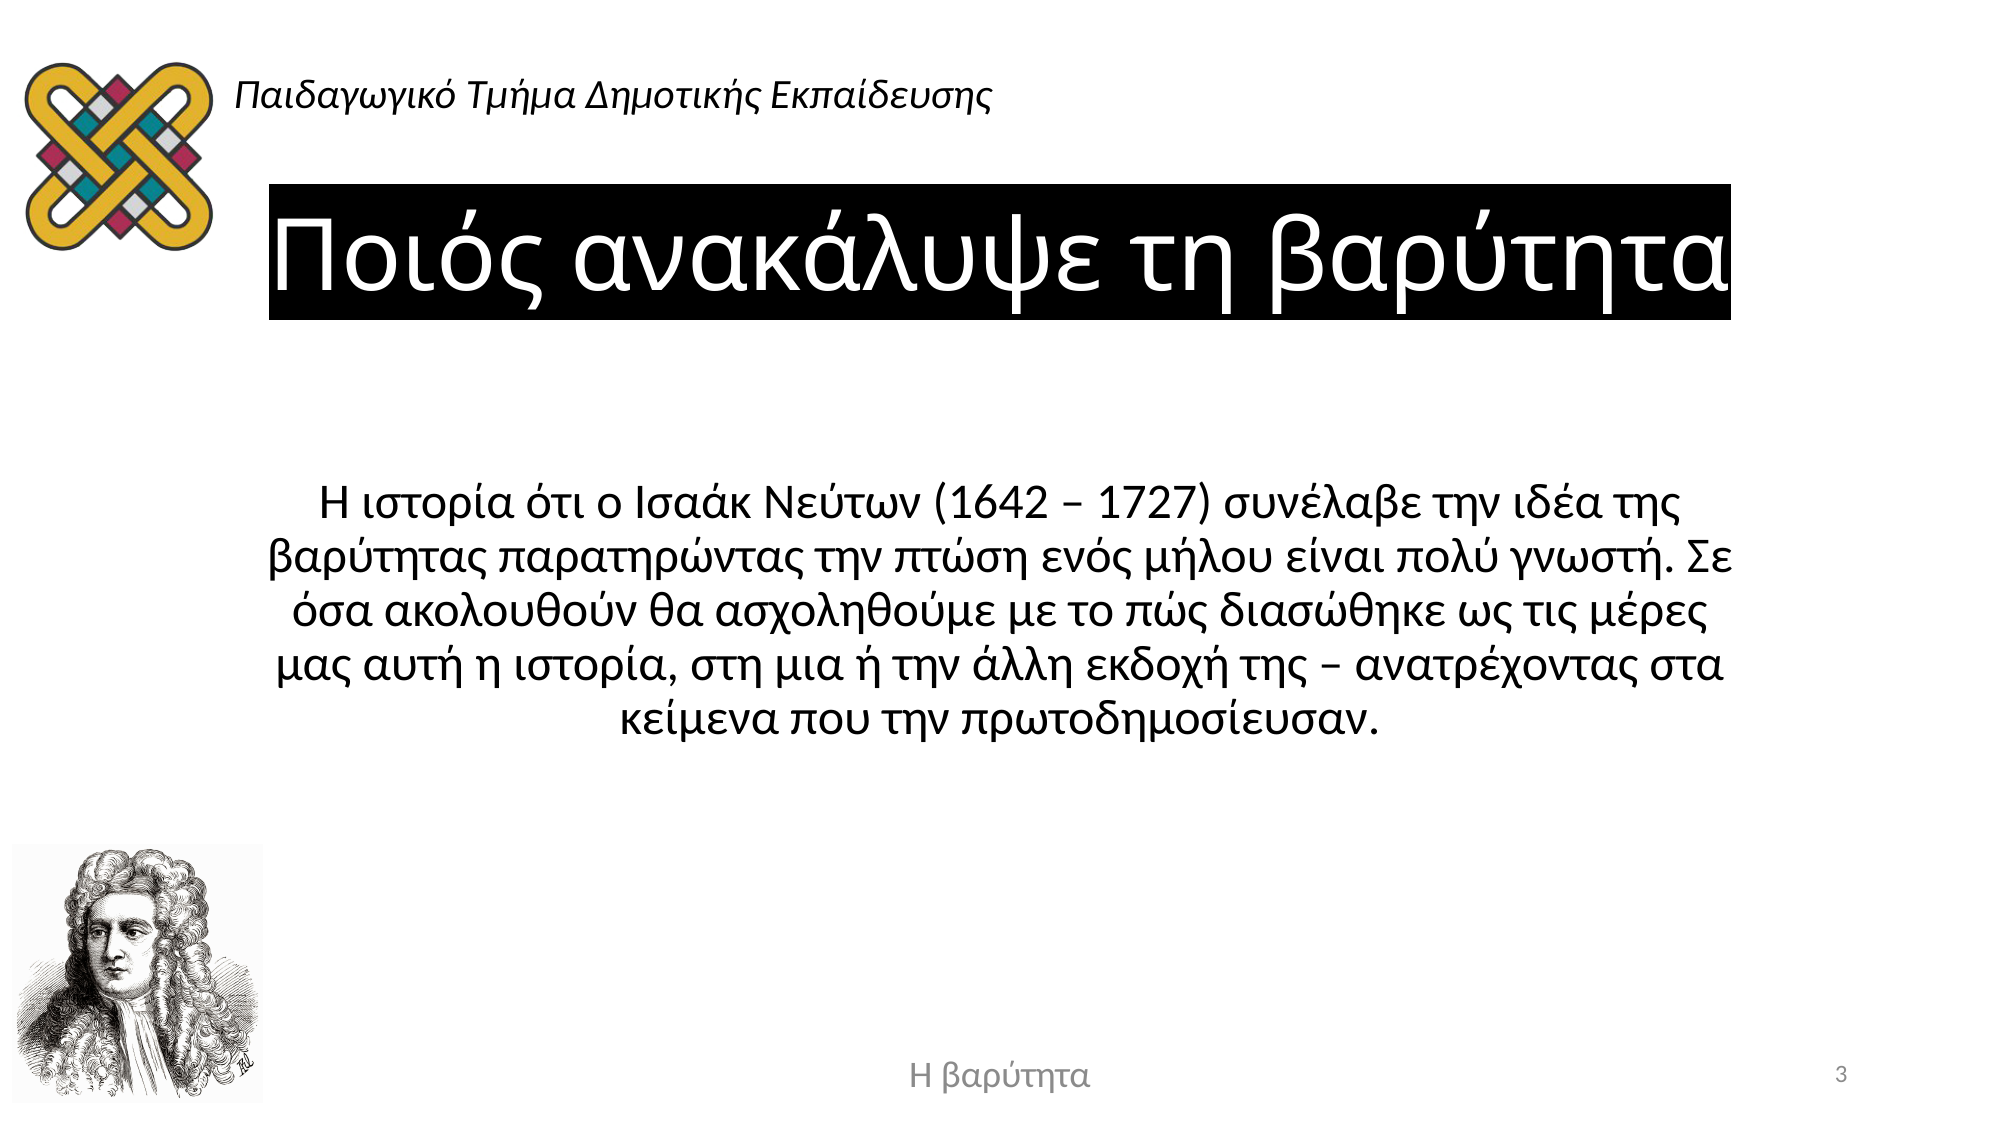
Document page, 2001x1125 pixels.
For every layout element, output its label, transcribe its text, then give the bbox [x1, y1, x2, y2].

picture [12, 844, 263, 1103]
title Ποιός ανακάλυψε τη βαρύτητα [249, 148, 1750, 320]
subtitle Η ιστορία ότι ο Ισαάκ Νεύτων (1642 – 1727) συνέλαβε την ιδέα της βαρύτητας παρατηρώντας την πτώση ενός μήλου είναι πολύ γνωστή. Σε όσα ακολουθούν θα ασχοληθούμε με το πώς διασώθηκε ως τις μέρες μας αυτή η ιστορία, στη μια ή την άλλη εκδοχή της – ανατρέχοντας στα κείμενα που την πρωτοδημοσίευσαν. [249, 468, 1750, 863]
slide_number 3 [1412, 1042, 1863, 1103]
footer Η βαρύτητα [662, 1042, 1338, 1103]
picture [4, 42, 233, 271]
